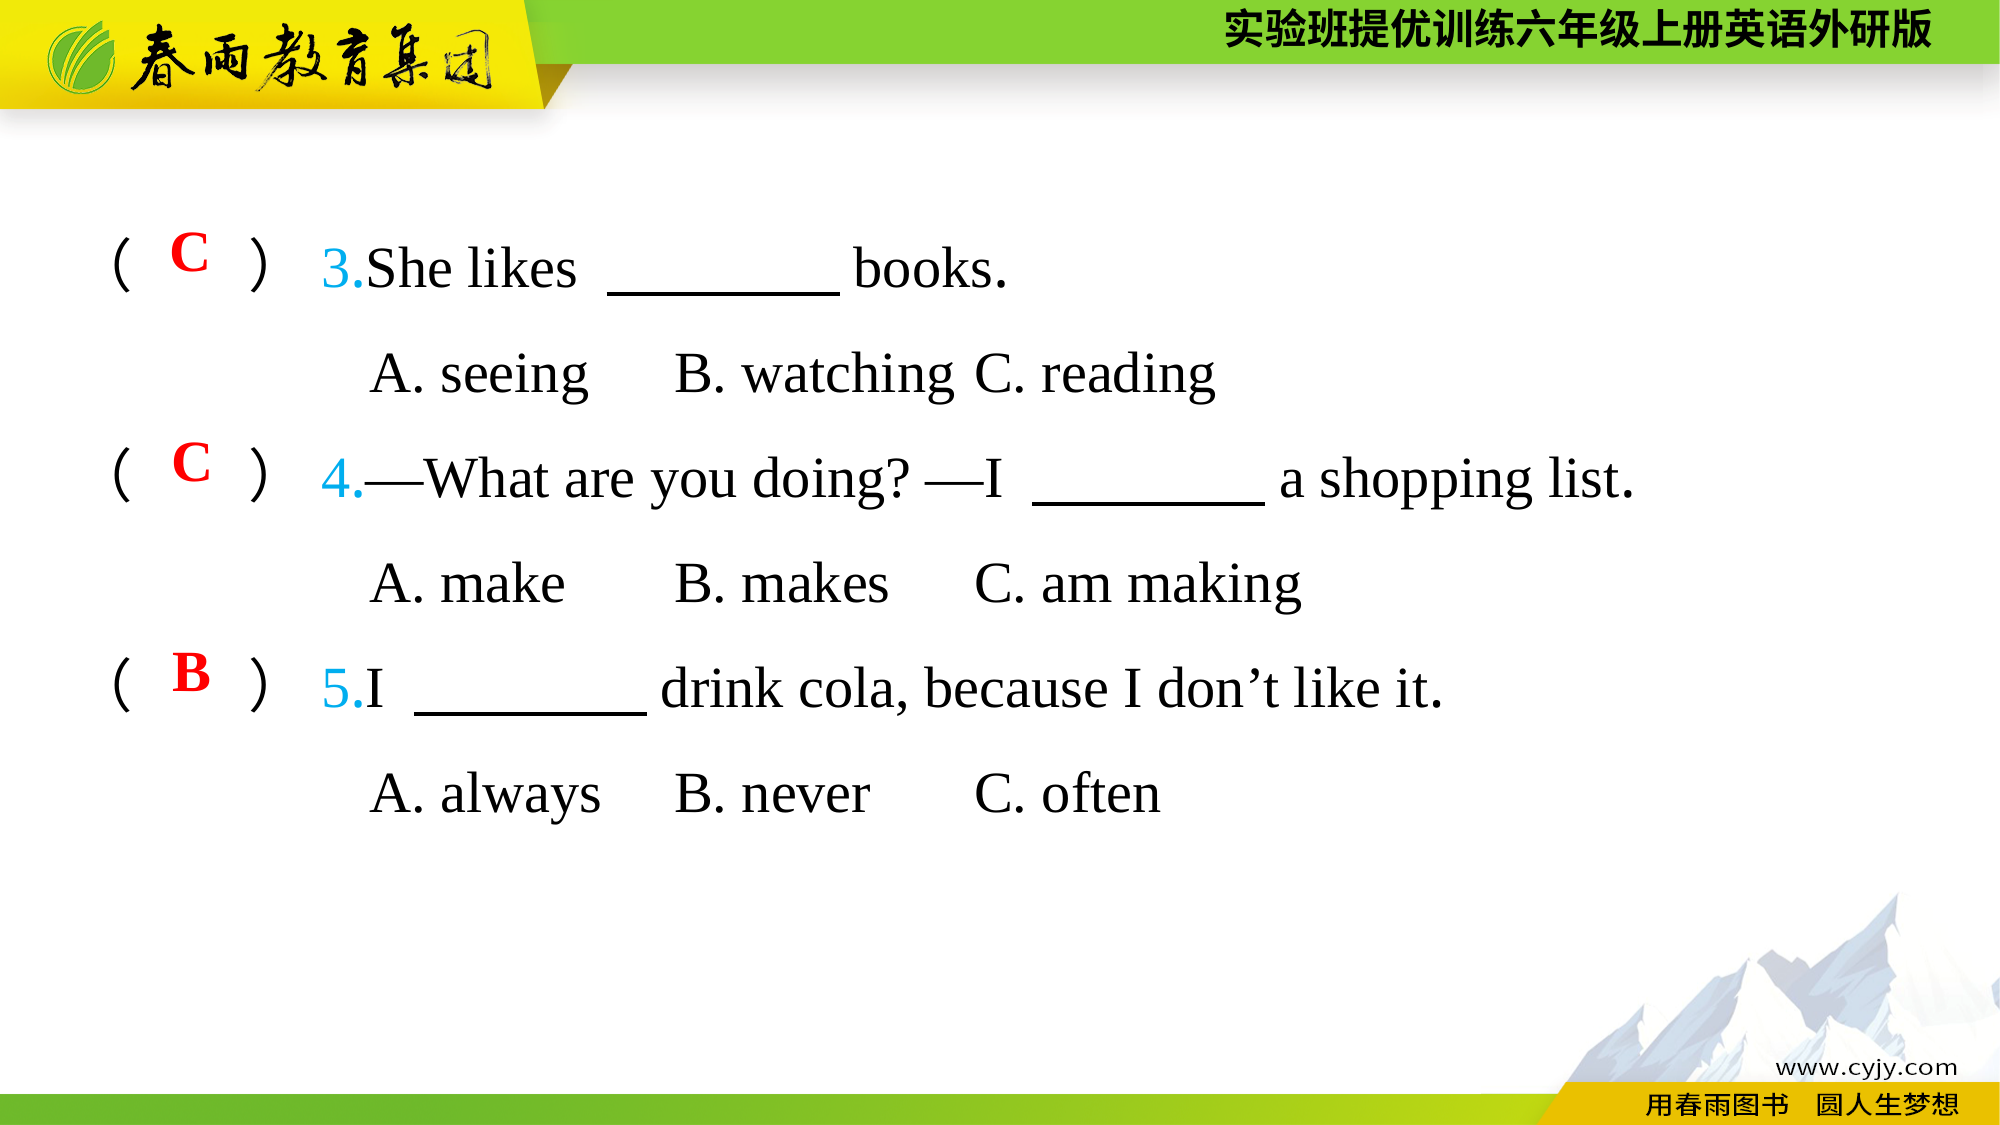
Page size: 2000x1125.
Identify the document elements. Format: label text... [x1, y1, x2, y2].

text_box C [155, 205, 244, 290]
list （ ）3.She likes books. A. seeing B. watching C. reading （ ）4.—What are you doing? —I a shopping list. A. make B. makes C. am making （ ）5.I drink cola, because I don’t like it. A. always B. never C. often [59, 187, 1944, 826]
text_box B [157, 626, 247, 711]
text_box C [156, 416, 246, 501]
picture [0, 0, 2000, 1125]
